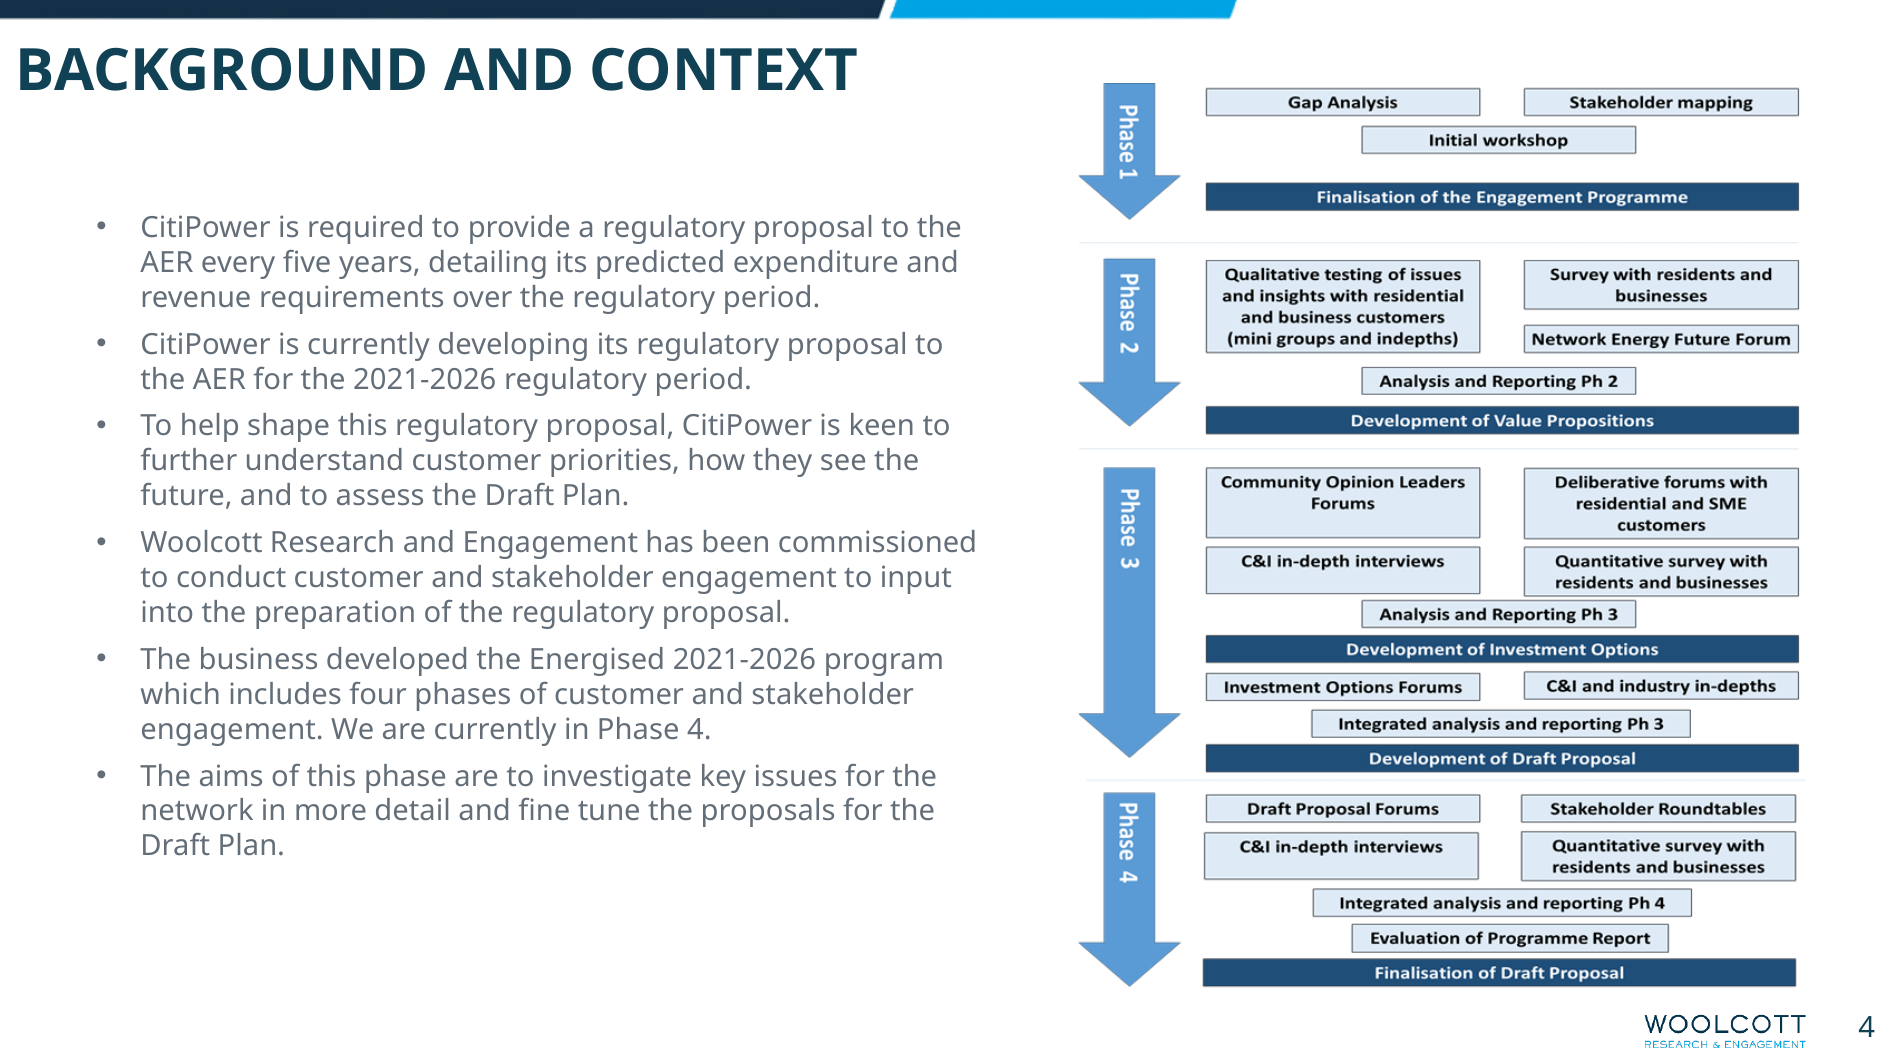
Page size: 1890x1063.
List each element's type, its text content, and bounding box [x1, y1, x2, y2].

picture [1641, 1012, 1808, 1052]
text_box [102, 718, 979, 1063]
list BACKGROUND AND CONTEXT [0, 24, 1772, 142]
picture [1078, 83, 1808, 994]
picture [0, 0, 1241, 20]
list CitiPower is required to provide a regulatory proposal to the AER every five years, detailing its predicted expenditure and revenue requirements over the regulatory period. CitiPower is currently developing its regulatory proposal to the AER for the 2021-2026 regulatory period. To help shape this regulatory proposal, CitiPower is keen to further understand customer priorities, how they see the future, and to assess the Draft Plan. Woolcott Research and Engagement has been commissioned to conduct customer and stakeholder engagement to input into the preparation of the regulatory proposal. The business developed the Energised 2021-2026 program which includes four phases of customer and stakeholder engagement. We are currently in Phase 4. The aims of this phase are to investigate key issues for the network in more detail and fine tune the proposals for the Draft Plan. [81, 200, 1001, 1006]
